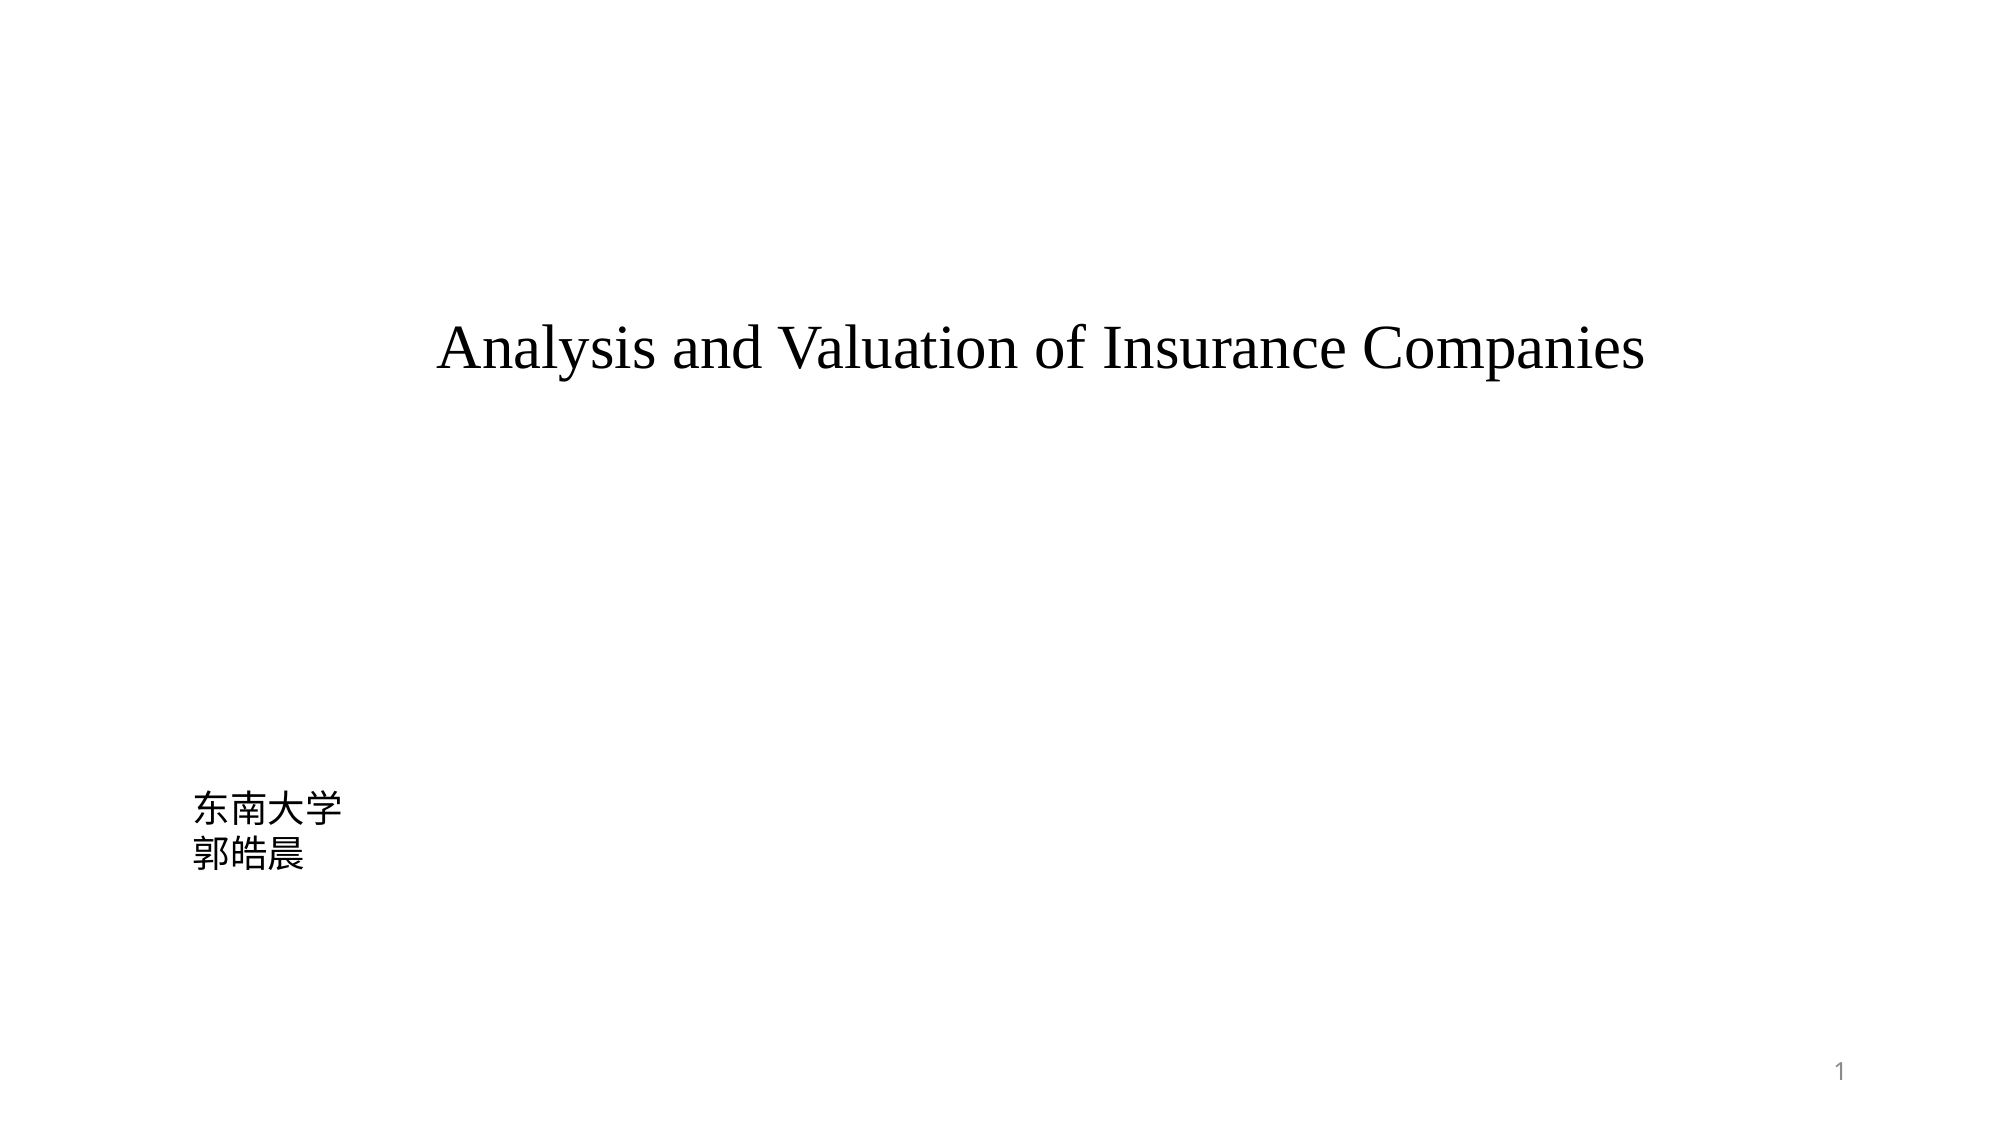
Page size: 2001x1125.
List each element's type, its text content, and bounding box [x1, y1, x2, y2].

subtitle Analysis and Valuation of Insurance Companies [342, 306, 1743, 437]
text_box 东南大学 郭皓晨 [177, 778, 668, 883]
slide_number 1 [1412, 1042, 1863, 1103]
